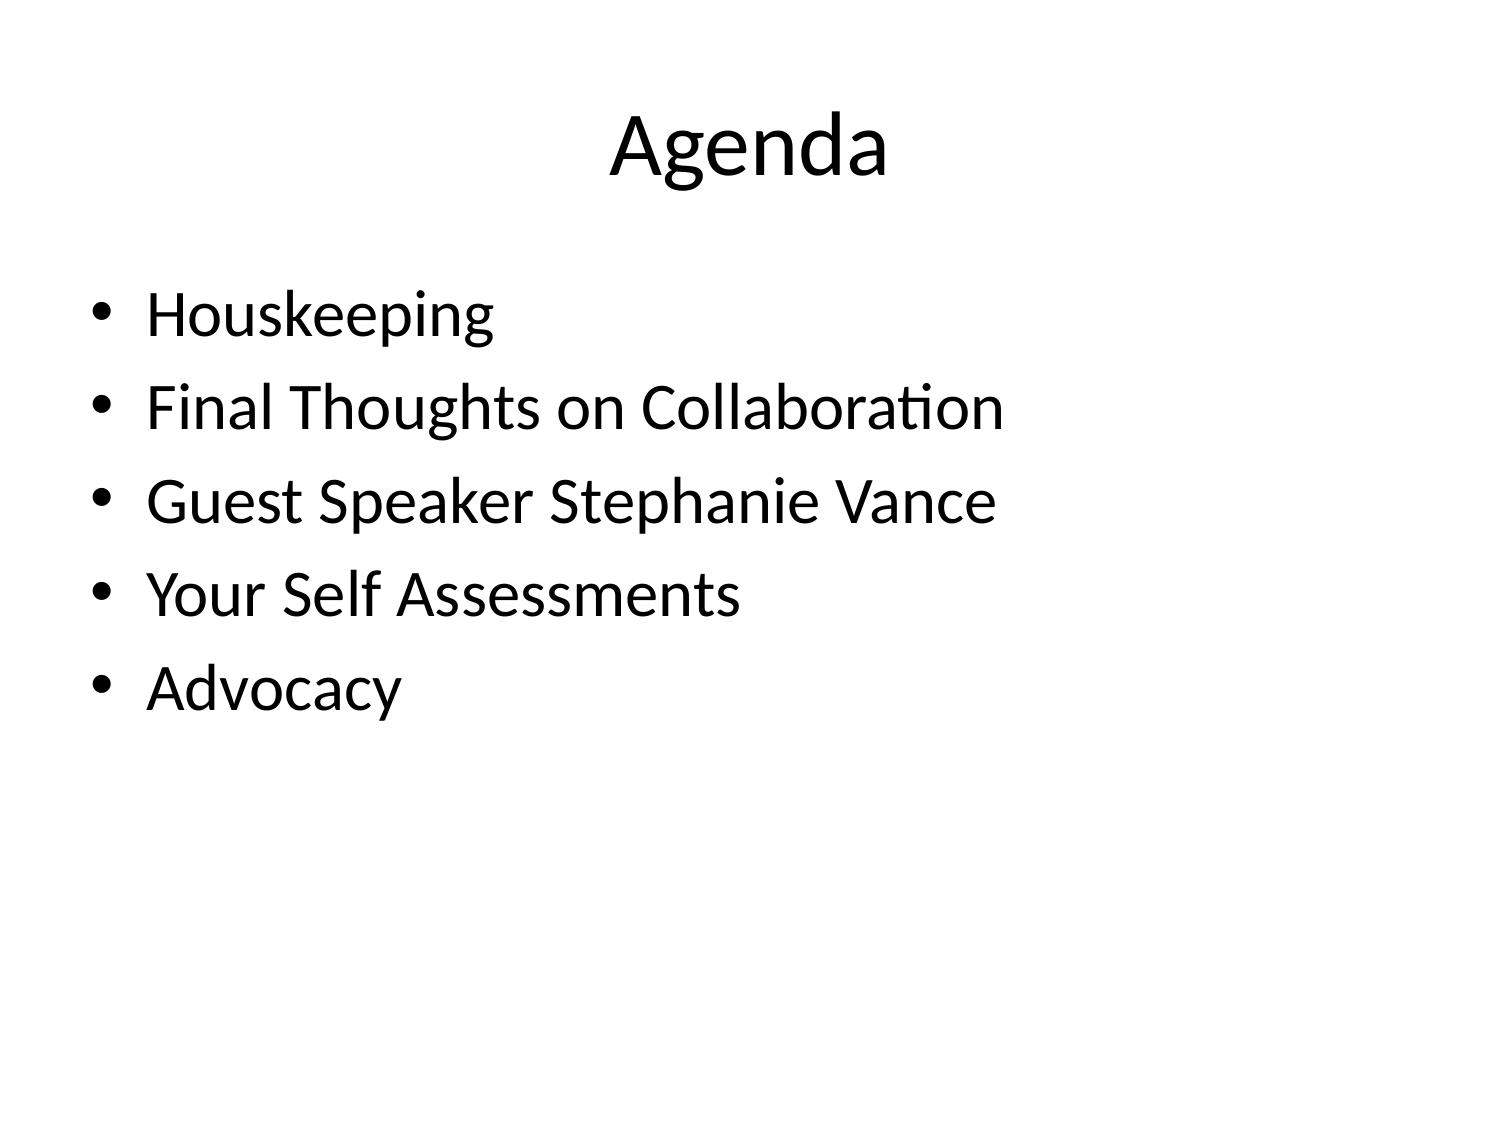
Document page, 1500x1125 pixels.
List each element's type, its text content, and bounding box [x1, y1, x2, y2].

list Houskeeping Final Thoughts on Collaboration Guest Speaker Stephanie Vance Your Self Assessments Advocacy [75, 262, 1425, 1005]
title Agenda [75, 45, 1425, 233]
